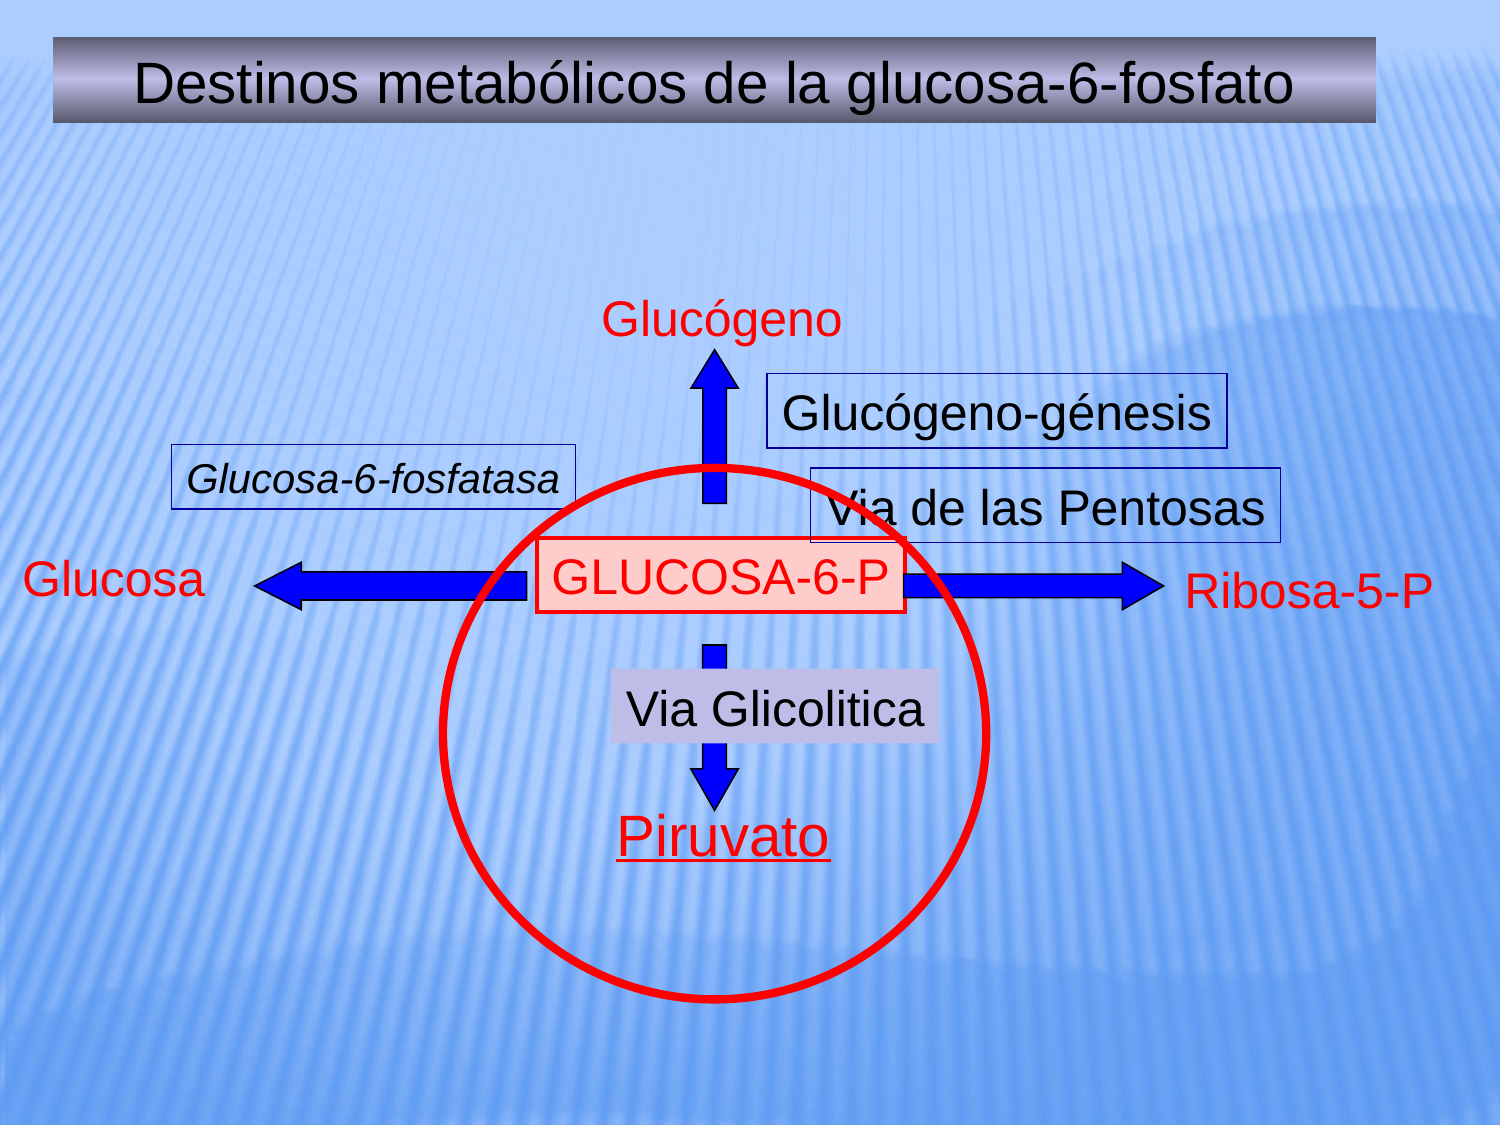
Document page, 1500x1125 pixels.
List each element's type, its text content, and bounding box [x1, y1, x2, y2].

text_box Ribosa-5-P [1169, 550, 1449, 626]
text_box Via Glicolitica [610, 668, 940, 744]
text_box Glucosa [7, 538, 221, 614]
text_box [691, 349, 739, 468]
text_box Via de las Pentosas [810, 467, 1281, 543]
text_box [254, 562, 499, 610]
text_box Glucógeno-génesis [766, 373, 1227, 449]
text_box Glucógeno [586, 278, 858, 354]
text_box [442, 467, 987, 1000]
text_box Destinos metabólicos de la glucosa-6-fosfato [53, 37, 1376, 123]
text_box Glucosa-6-fosfatasa [171, 444, 576, 509]
text_box [933, 562, 1164, 610]
